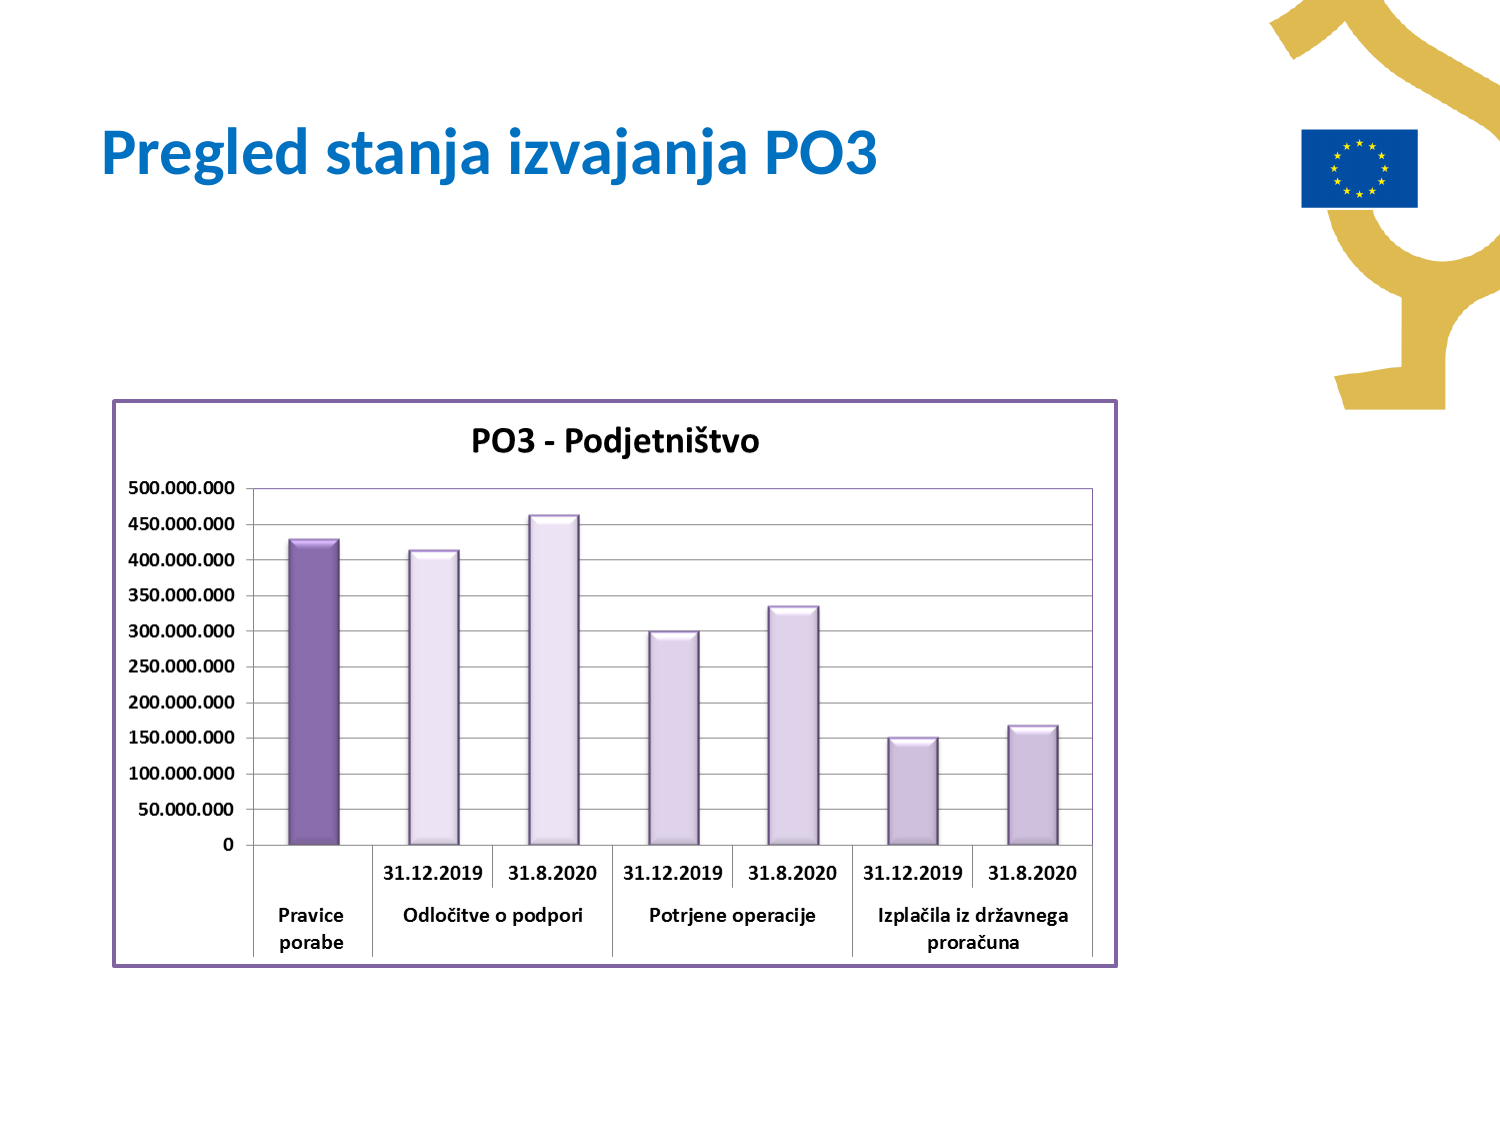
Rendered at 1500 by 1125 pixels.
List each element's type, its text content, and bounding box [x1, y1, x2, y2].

picture [1269, 400, 1500, 410]
picture [1269, 0, 1500, 399]
text_box Pregled stanja izvajanja PO3 [86, 100, 1170, 195]
picture [111, 399, 1119, 968]
